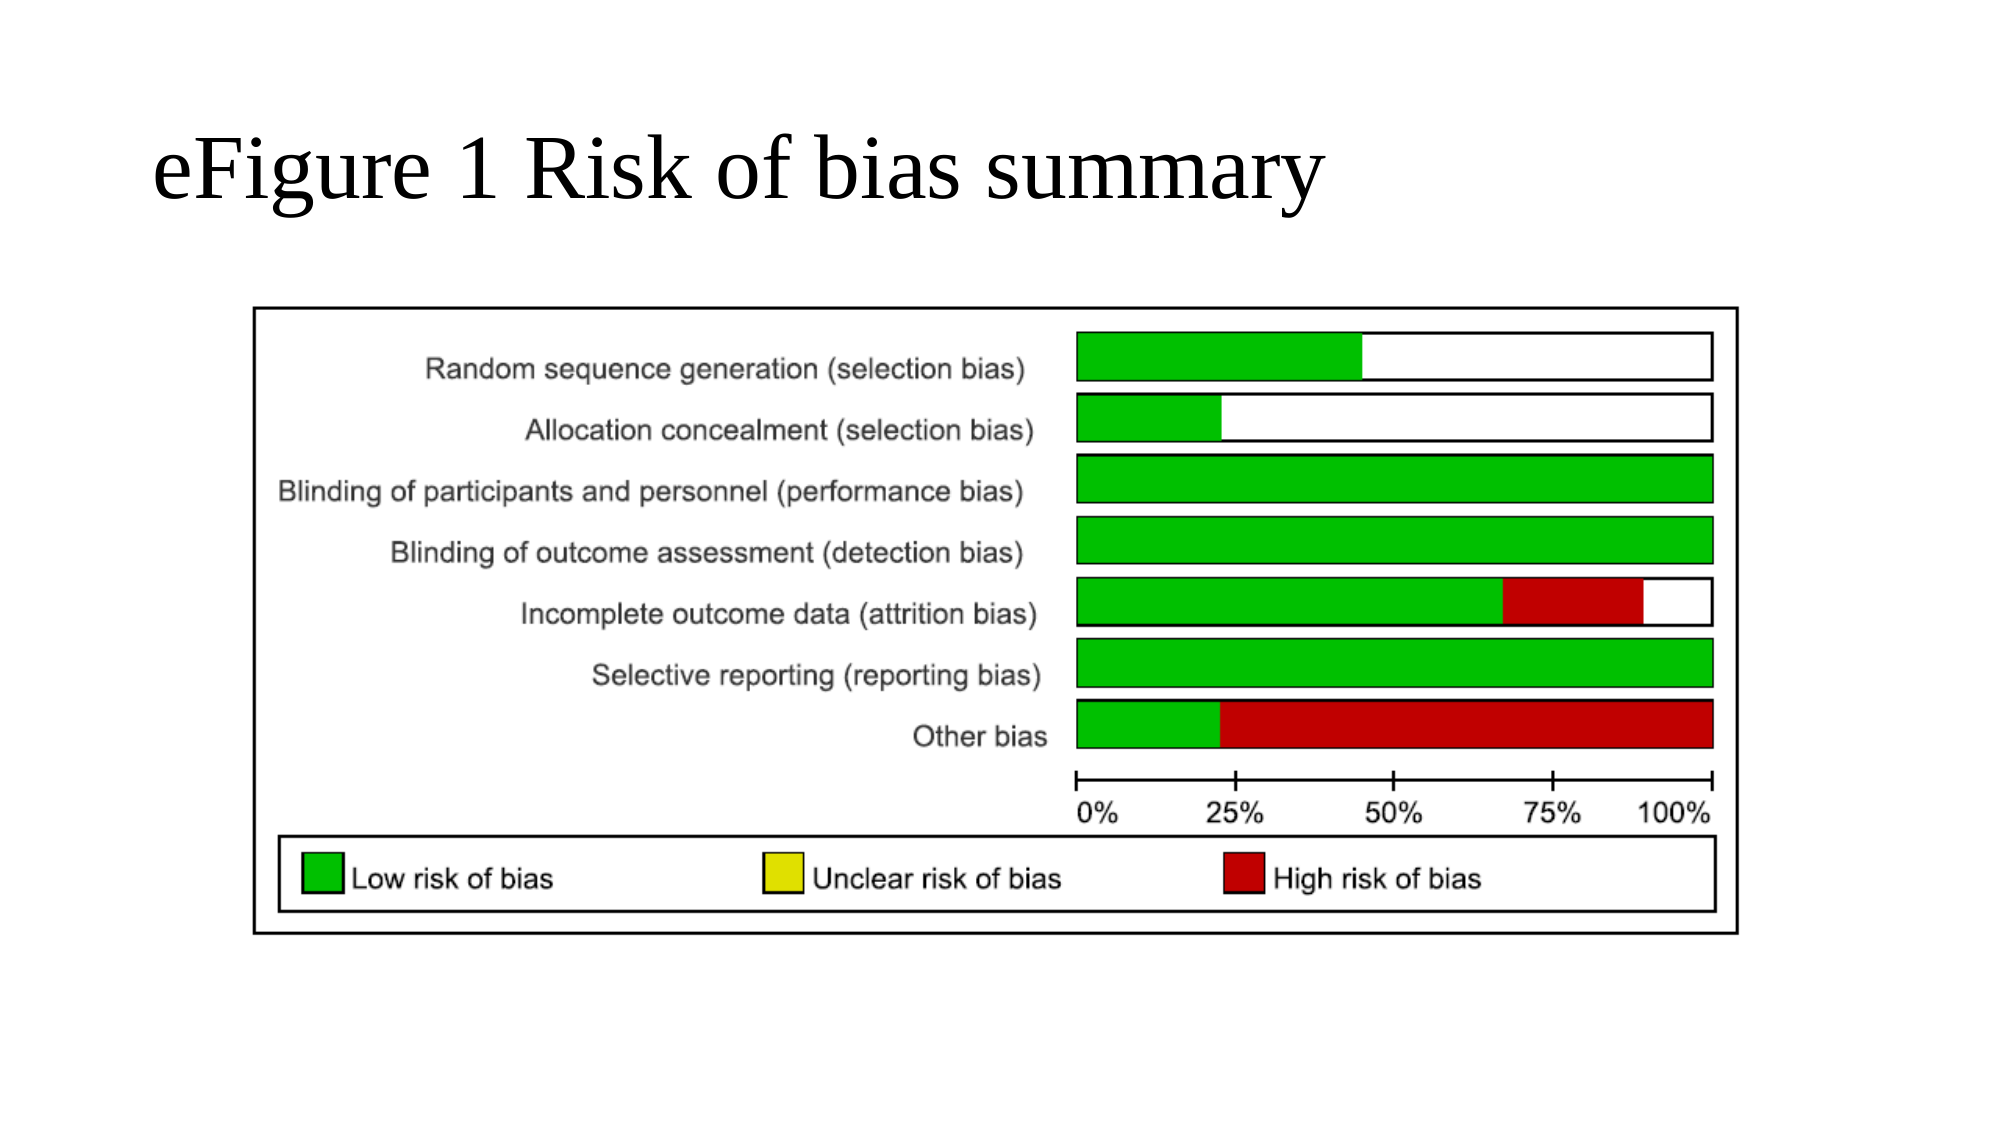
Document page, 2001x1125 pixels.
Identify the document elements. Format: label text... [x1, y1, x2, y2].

picture [238, 299, 1761, 958]
title eFigure 1 Risk of bias summary [137, 59, 1863, 278]
